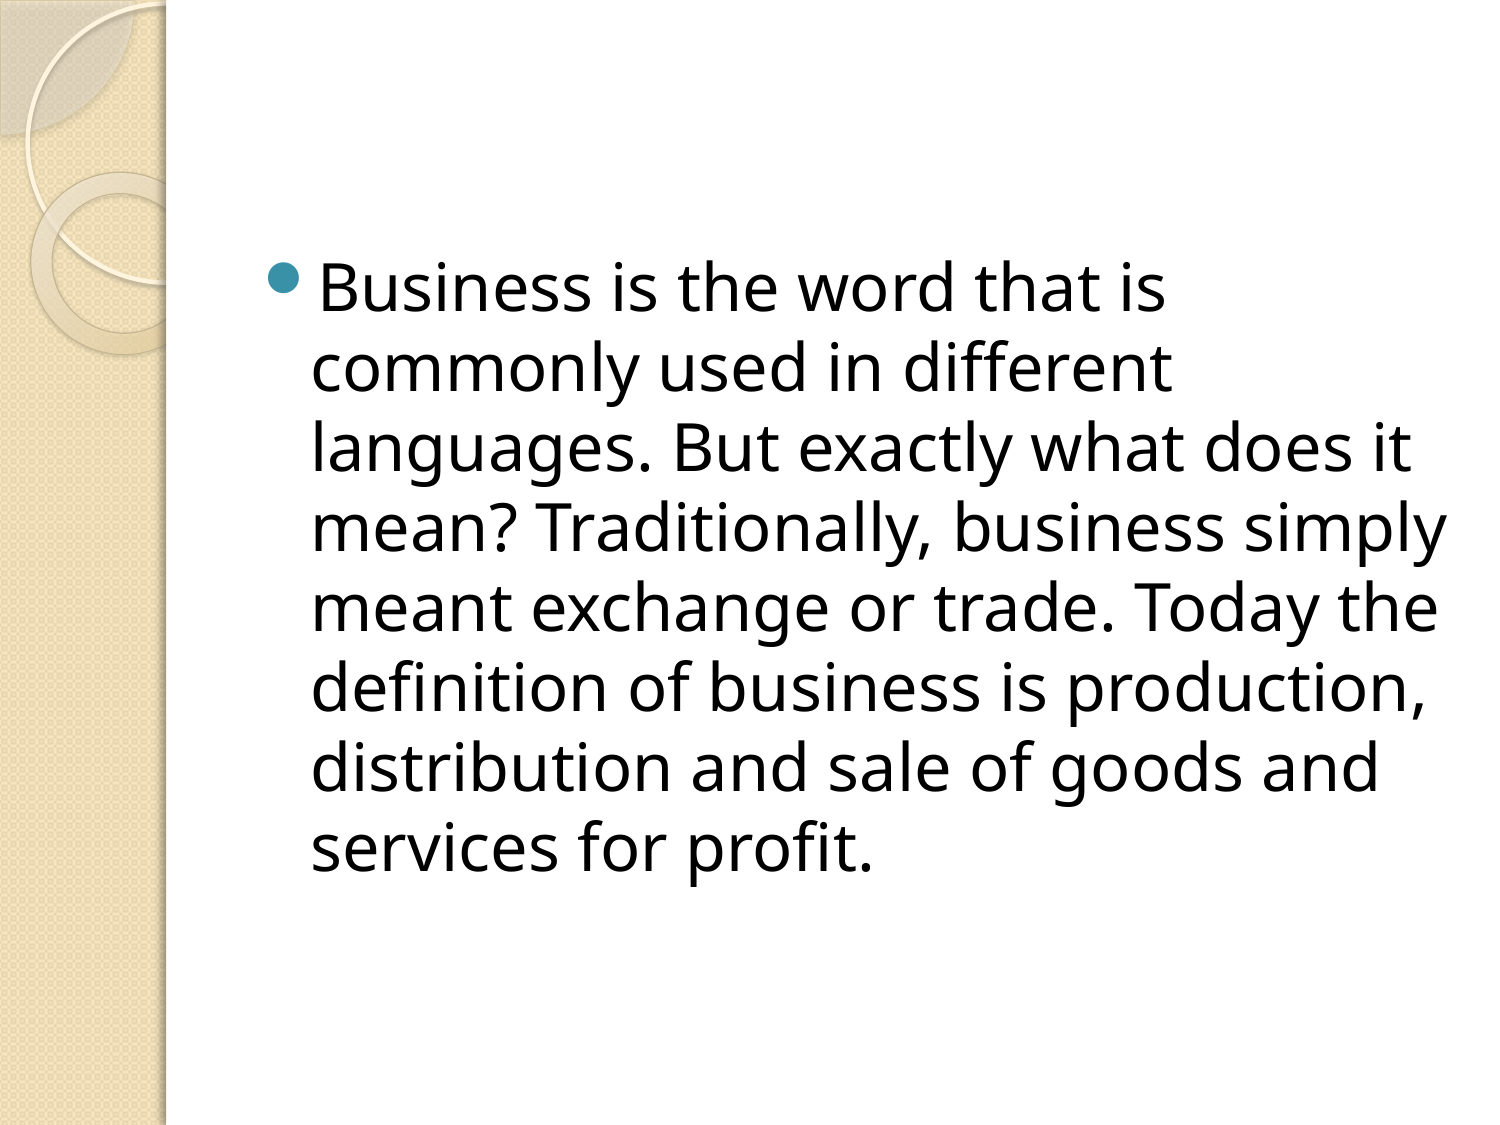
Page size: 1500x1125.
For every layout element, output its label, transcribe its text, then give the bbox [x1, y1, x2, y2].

list Business is the word that is commonly used in different languages. But exactly what does it mean? Traditionally, business simply meant exchange or trade. Today the definition of business is production, distribution and sale of goods and services for profit. [235, 237, 1466, 1025]
